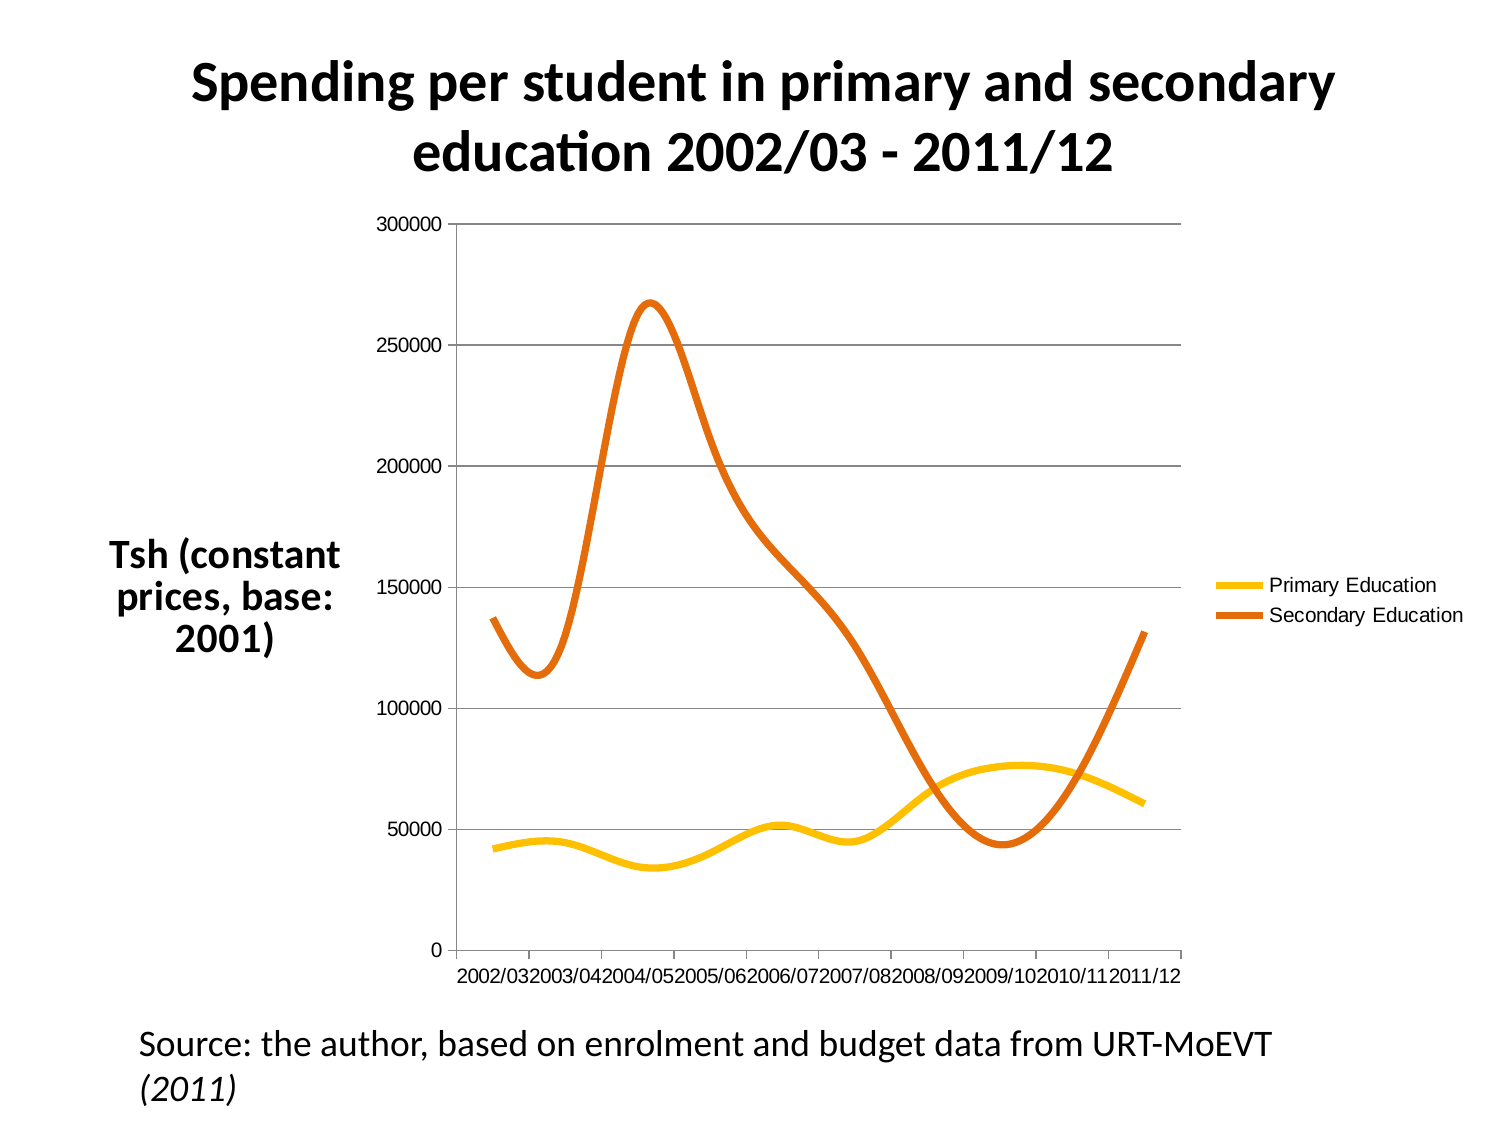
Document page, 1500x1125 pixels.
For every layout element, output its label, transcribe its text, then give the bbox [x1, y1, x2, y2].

text_box Spending per student in primary and secondary education 2002/03 - 2011/12 [88, 19, 1439, 194]
chart [74, 195, 1483, 1006]
text_box Source: the author, based on enrolment and budget data from URT-MoEVT (2011) [123, 1013, 1306, 1125]
